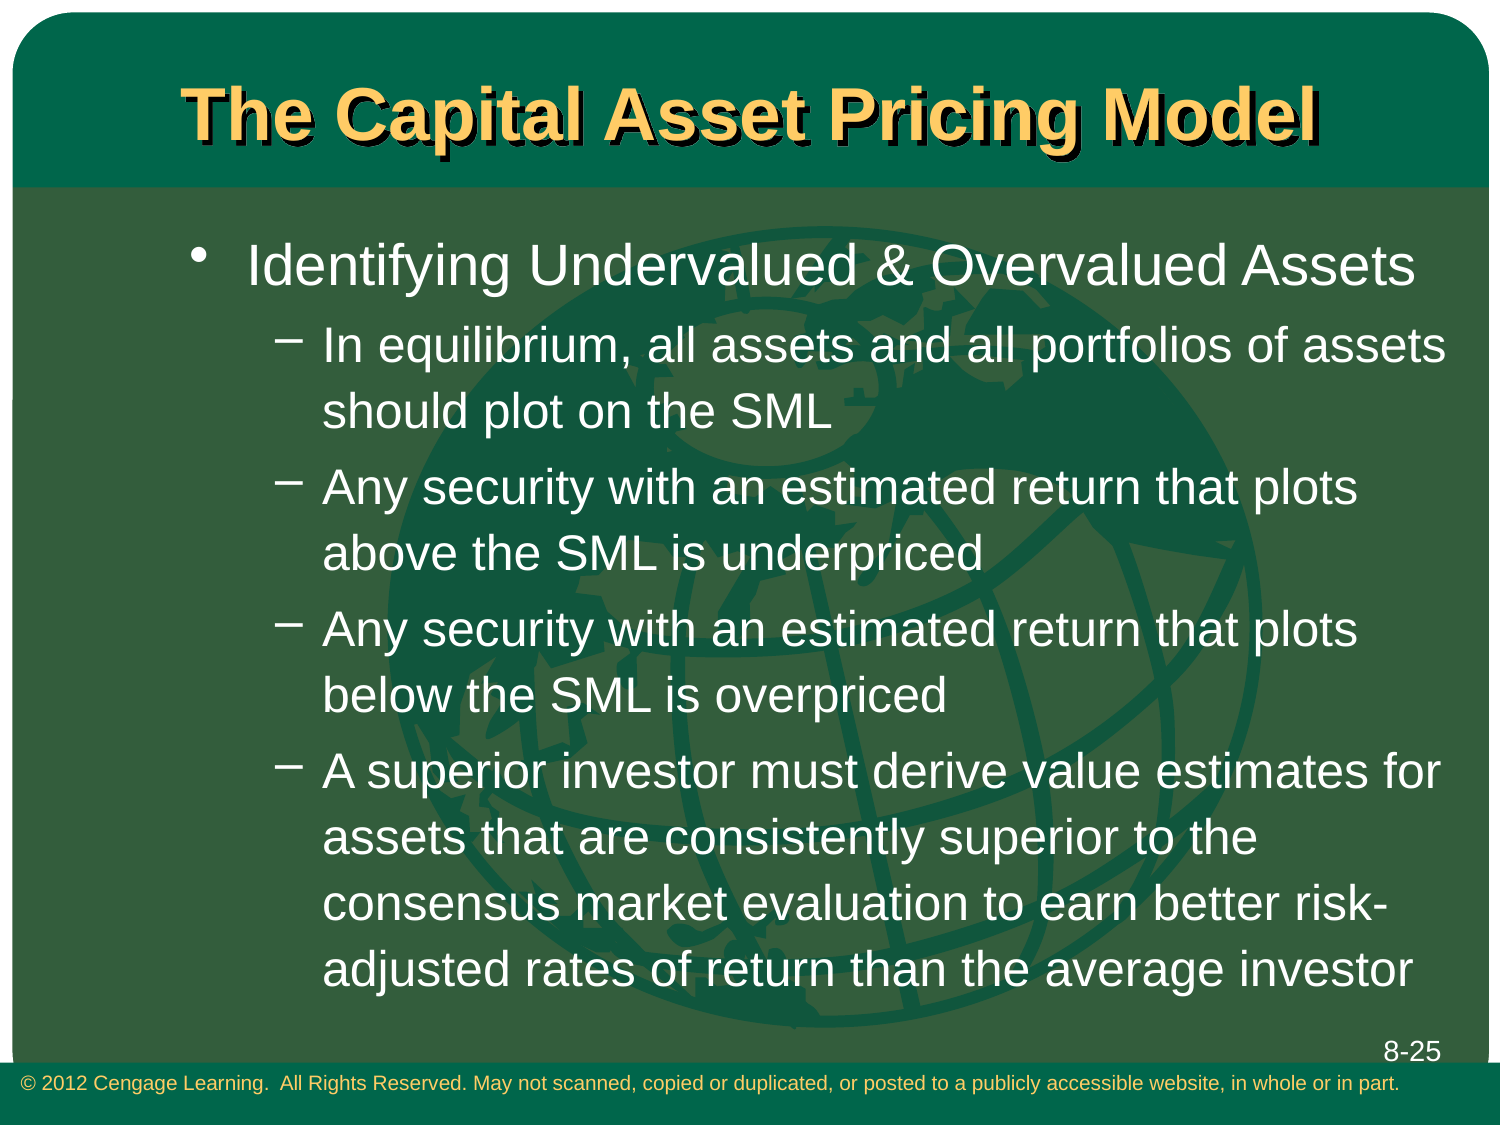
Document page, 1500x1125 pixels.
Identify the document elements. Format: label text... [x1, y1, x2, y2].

footer © 2012 Cengage Learning. All Rights Reserved. May not scanned, copied or duplicated, or posted to a publicly accessible website, in whole or in part. [0, 1062, 1500, 1125]
slide_number 8-25 [1325, 1025, 1500, 1062]
list Identifying Undervalued & Overvalued Assets In equilibrium, all assets and all portfolios of assets should plot on the SML Any security with an estimated return that plots above the SML is underpriced Any security with an estimated return that plots below the SML is overpriced A superior investor must derive value estimates for assets that are consistently superior to the consensus market evaluation to earn better risk-adjusted rates of return than the average investor [174, 212, 1463, 1013]
title The Capital Asset Pricing Model [75, 32, 1425, 188]
